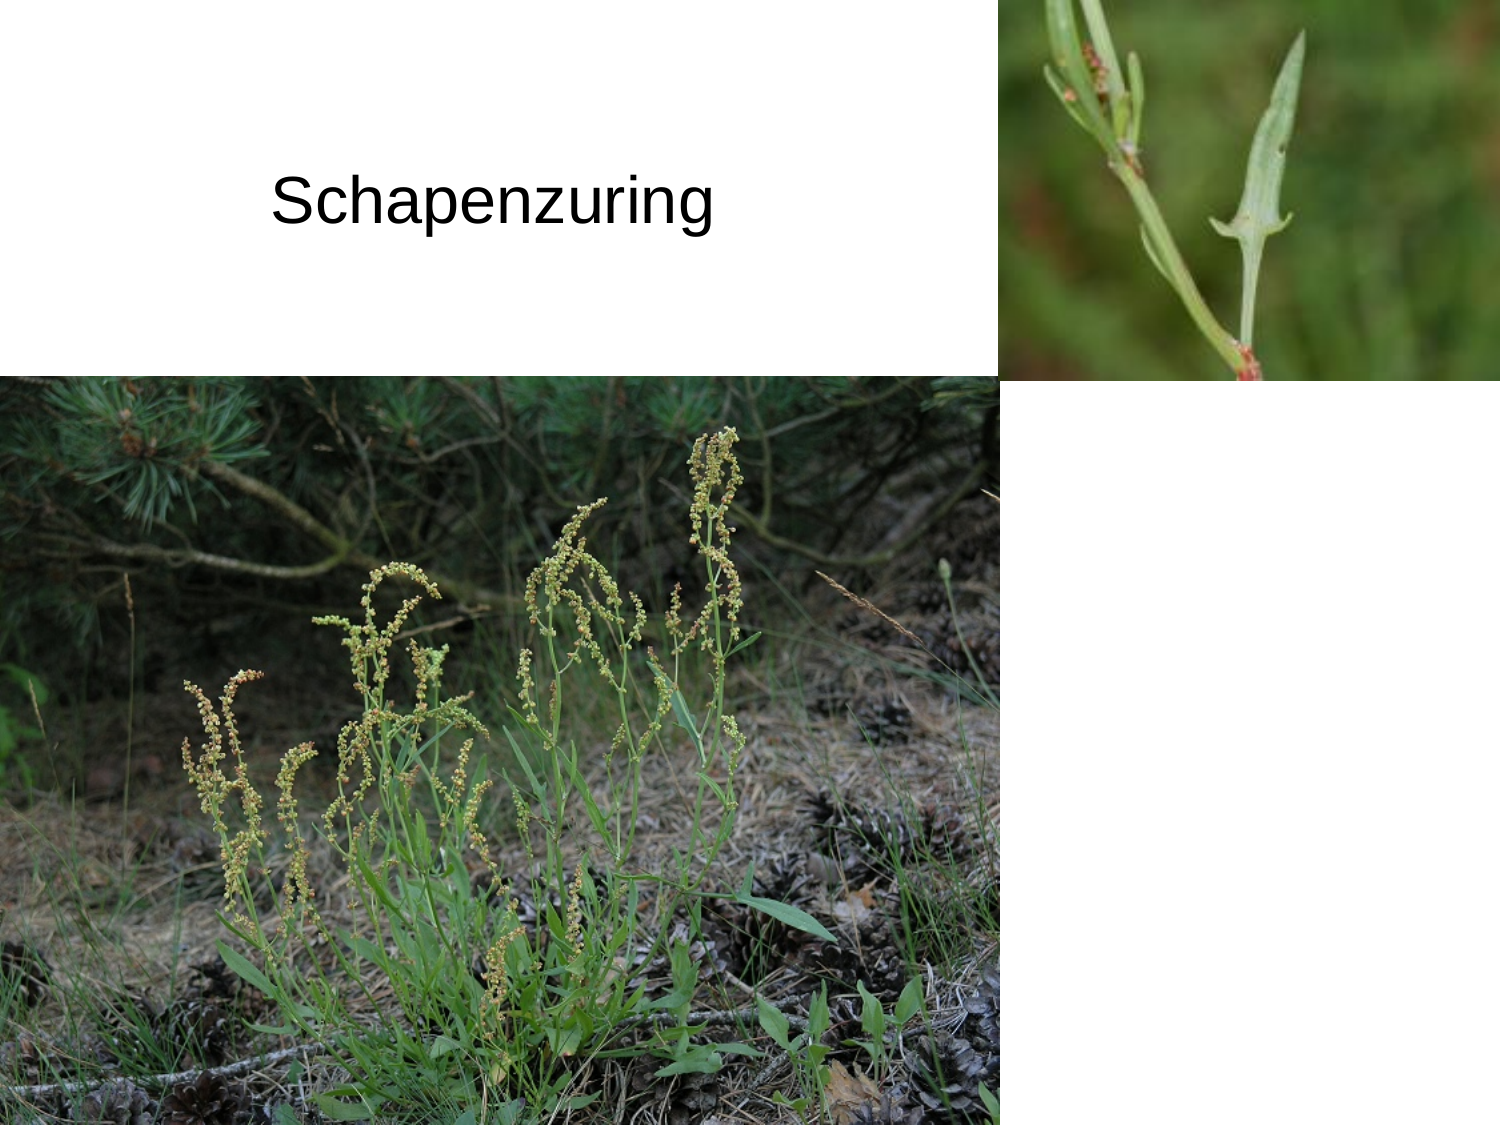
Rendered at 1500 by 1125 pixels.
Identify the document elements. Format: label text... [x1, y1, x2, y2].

picture [0, 0, 1500, 1125]
text_box Schapenzuring [0, 148, 987, 244]
